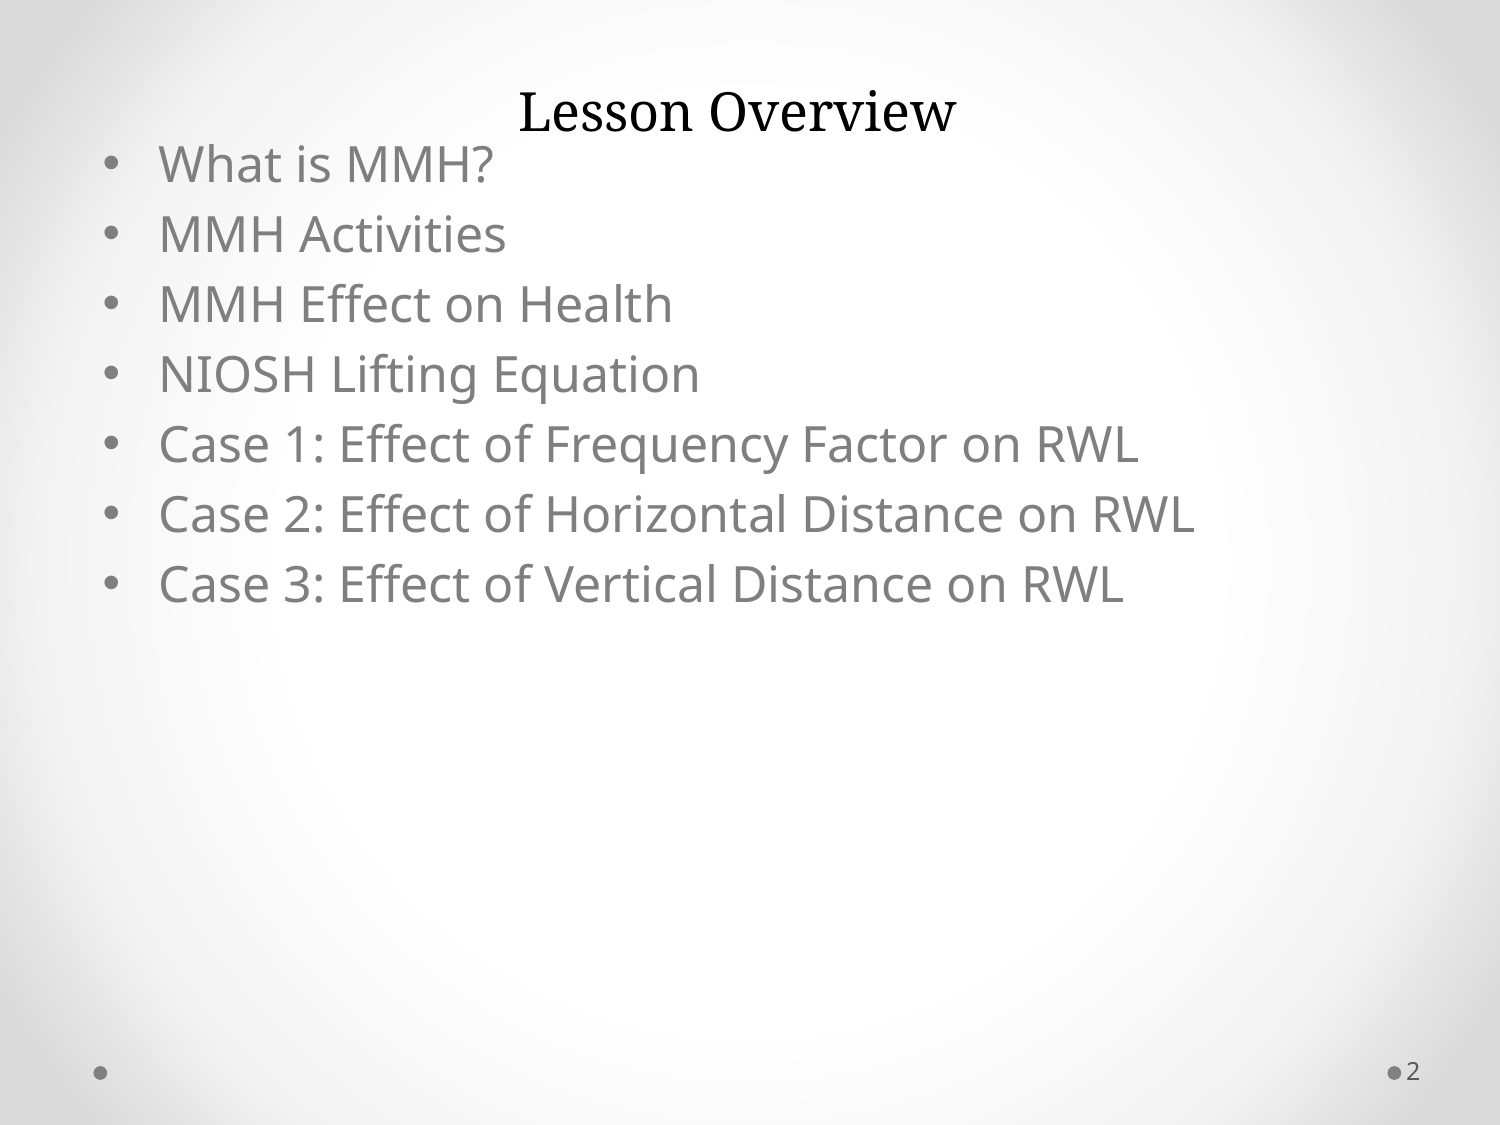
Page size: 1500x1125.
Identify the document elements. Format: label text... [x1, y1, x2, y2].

picture [0, 0, 1500, 1125]
title Lesson Overview [62, 50, 1413, 150]
slide_number 2 [1401, 1042, 1494, 1103]
list What is MMH? MMH Activities MMH Effect on Health NIOSH Lifting Equation Case 1: Effect of Frequency Factor on RWL Case 2: Effect of Horizontal Distance on RWL Case 3: Effect of Vertical Distance on RWL [87, 125, 1438, 1100]
